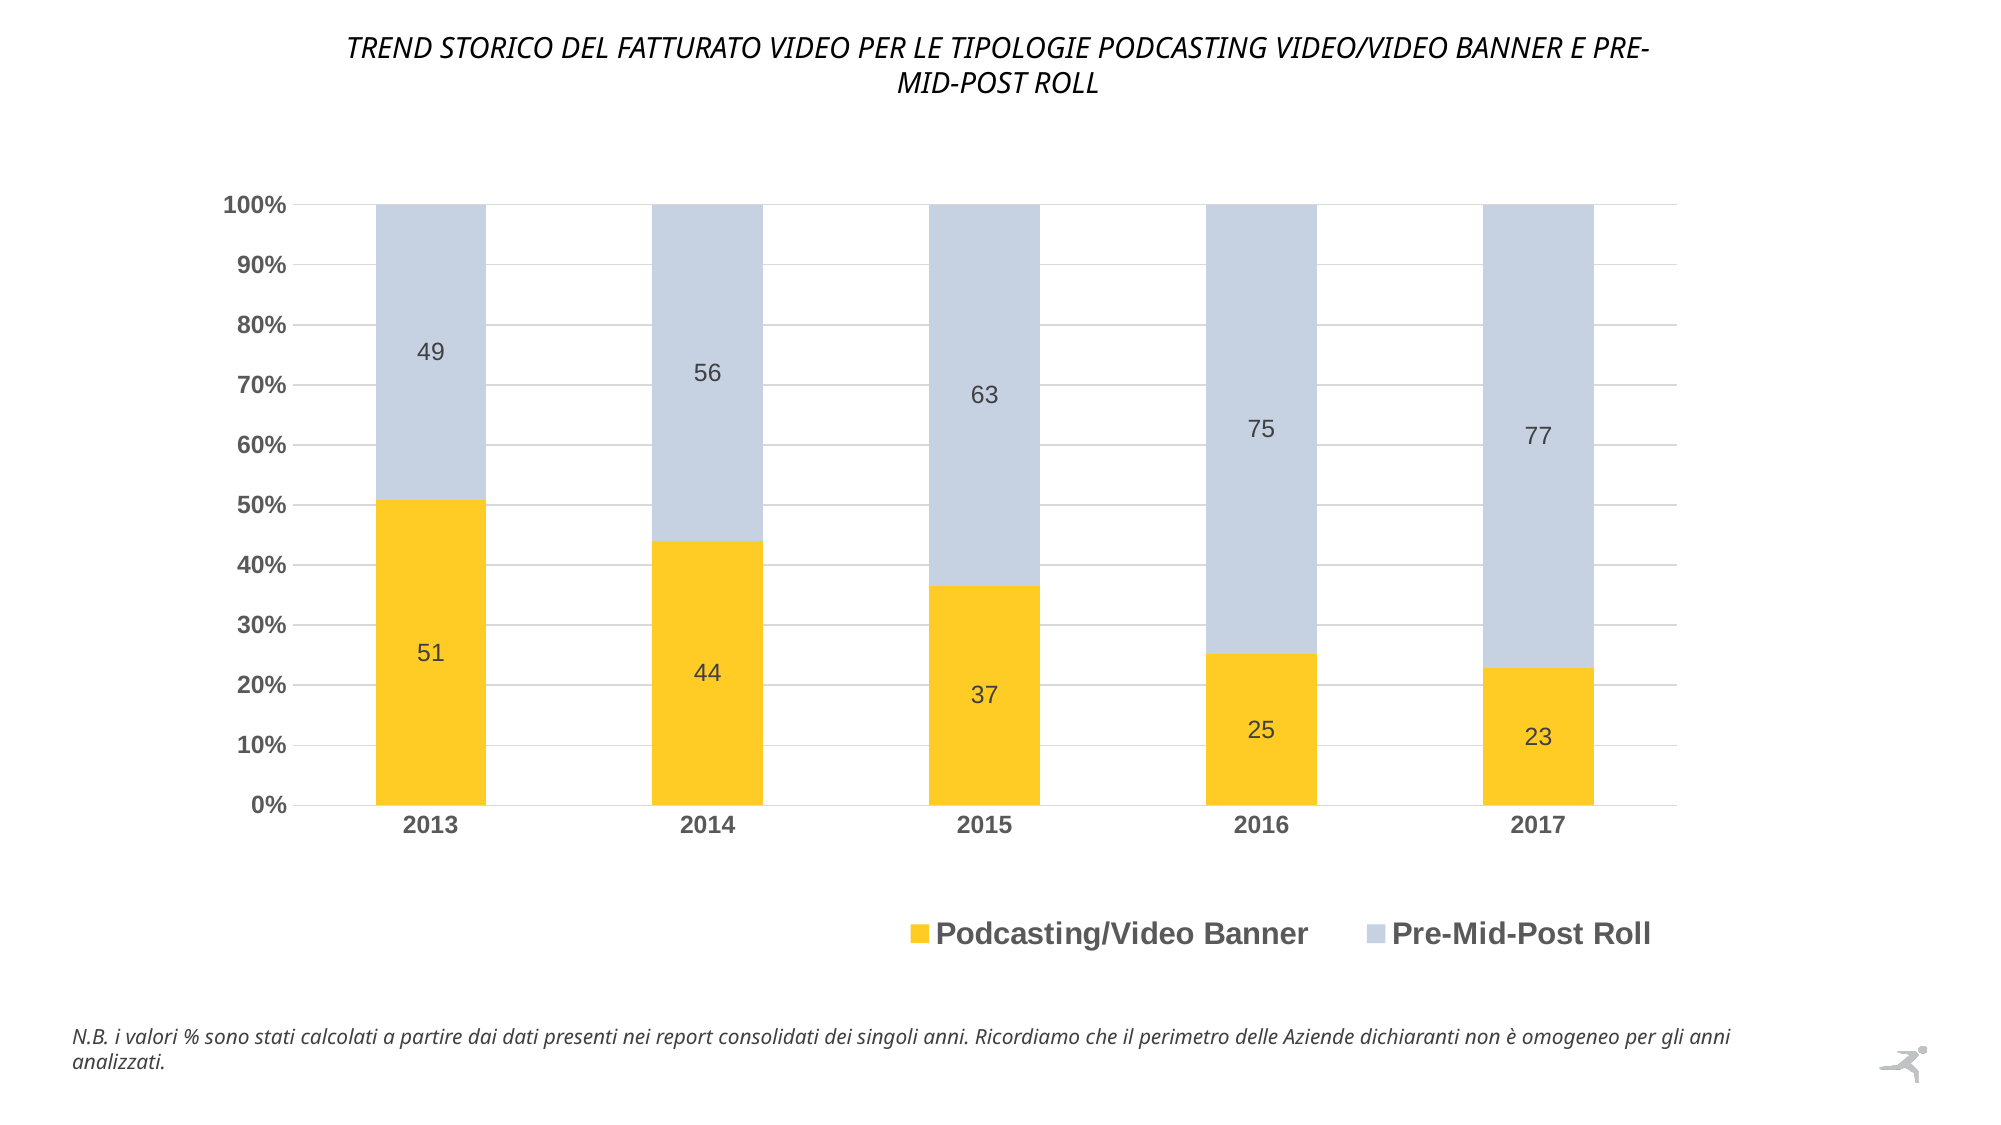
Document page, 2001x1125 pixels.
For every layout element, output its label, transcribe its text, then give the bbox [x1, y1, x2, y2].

text_box N.B. i valori % sono stati calcolati a partire dai dati presenti nei report consolidati dei singoli anni. Ricordiamo che il perimetro delle Aziende dichiaranti non è omogeneo per gli anni analizzati. [57, 1015, 1820, 1081]
subtitle Trend STORICO DEL FATTURATO VIDEO per le tipologie Podcasting video/Video Banner e Pre-Mid-Post Roll [344, 28, 1652, 101]
chart [222, 182, 1710, 991]
